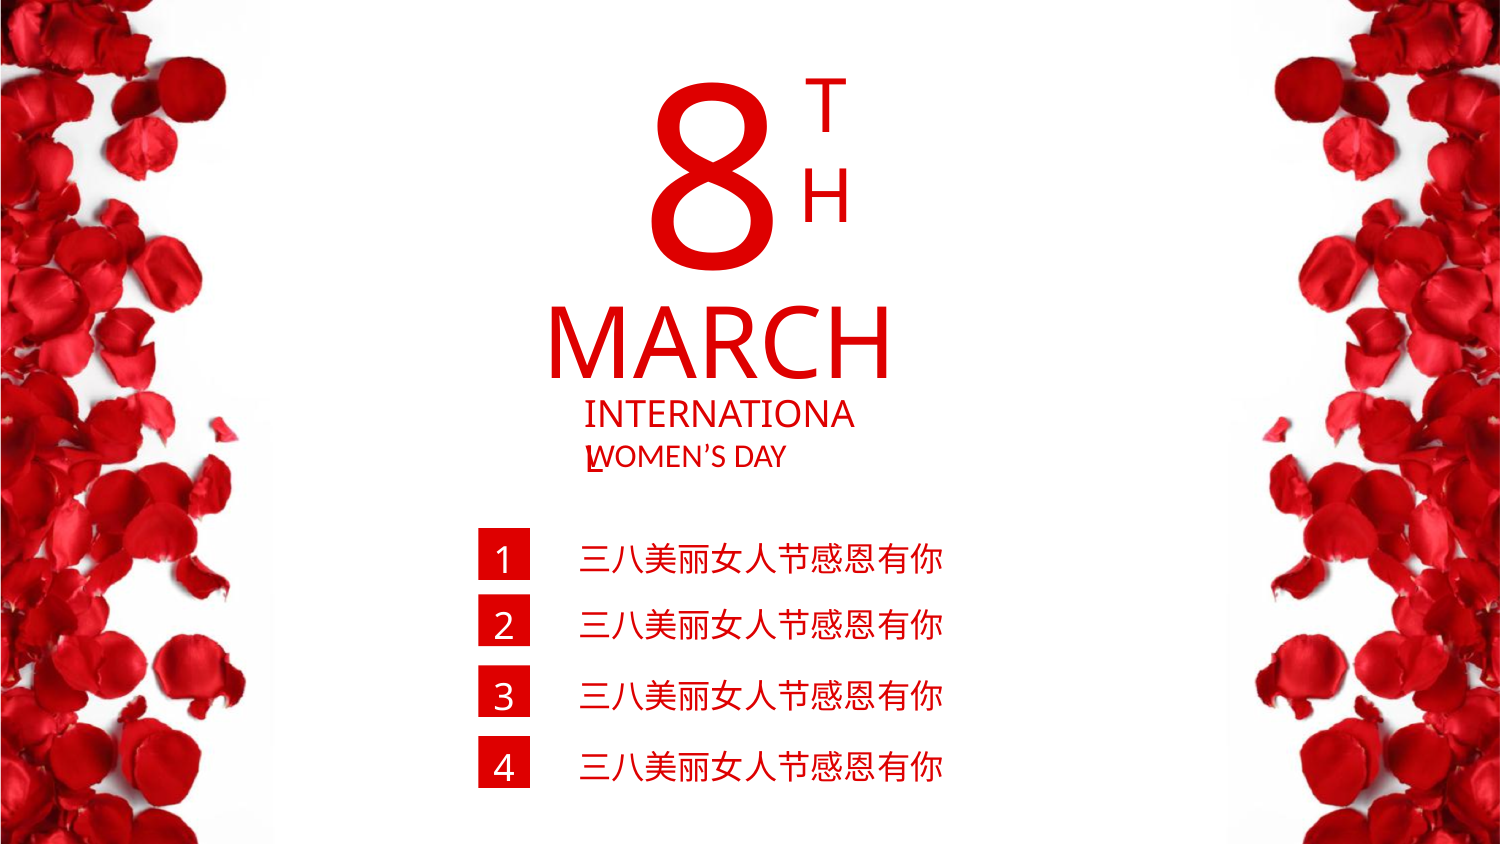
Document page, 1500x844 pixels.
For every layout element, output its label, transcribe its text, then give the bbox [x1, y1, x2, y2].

picture [0, 1, 602, 844]
text_box INTERNATIONAL [607, 384, 879, 486]
picture [898, 1, 1500, 844]
text_box 三八美丽女人节感恩有你 [533, 669, 989, 721]
text_box 2 [478, 610, 530, 647]
text_box TH [772, 52, 880, 244]
text_box 8 [560, 6, 866, 272]
text_box 三八美丽女人节感恩有你 [607, 532, 893, 584]
text_box 3 [478, 665, 530, 717]
text_box 三八美丽女人节感恩有你 [533, 740, 989, 792]
text_box 4 [478, 736, 530, 788]
text_box MARCH [607, 272, 893, 404]
text_box WOMEN’S DAY [607, 429, 867, 481]
text_box 三八美丽女人节感恩有你 [533, 598, 989, 651]
